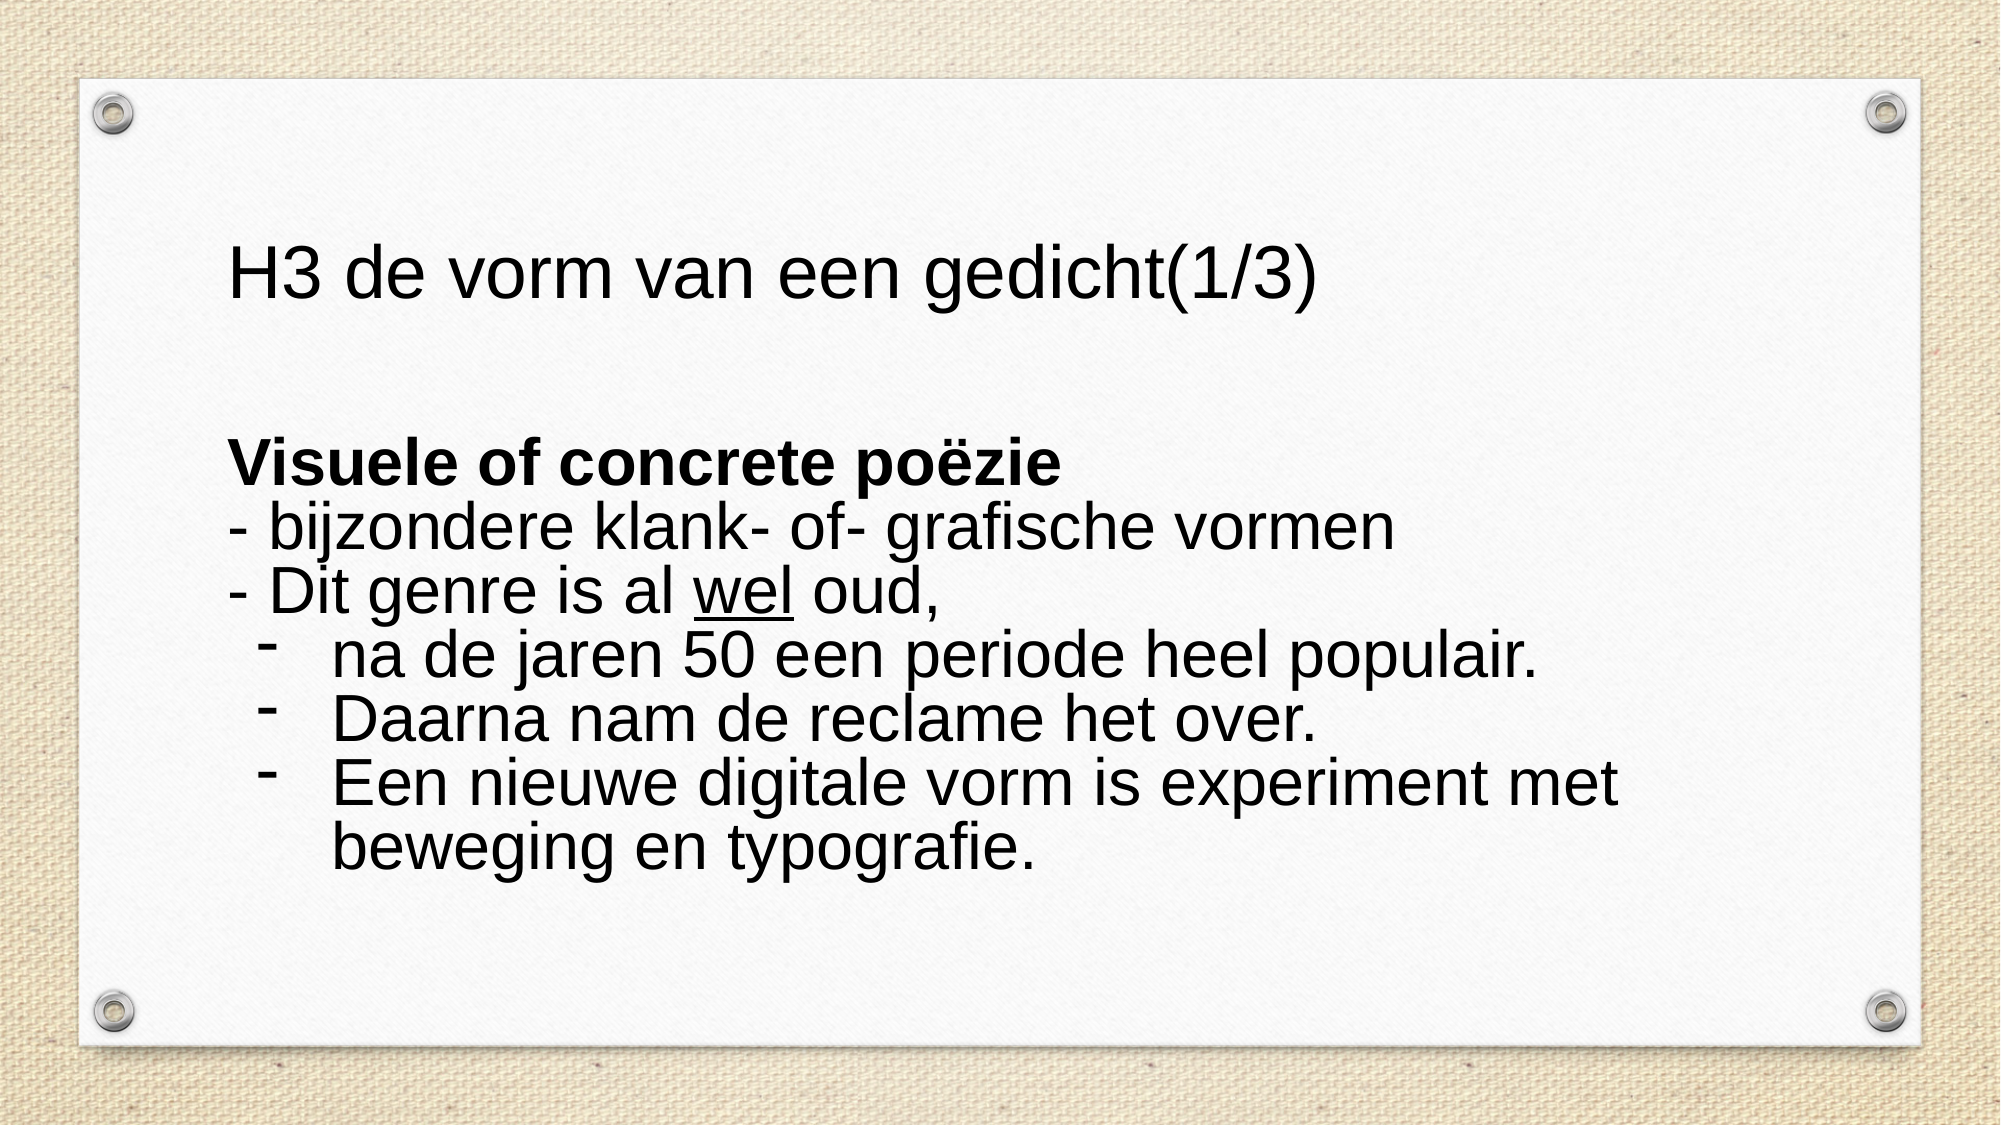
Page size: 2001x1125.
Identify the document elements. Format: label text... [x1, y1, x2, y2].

picture [0, 0, 2001, 1125]
list Visuele of concrete poëzie - bijzondere klank- of- grafische vormen - Dit genre is al wel oud, na de jaren 50 een periode heel populair. Daarna nam de reclame het over. Een nieuwe digitale vorm is experiment met beweging en typografie. [212, 419, 1788, 965]
title H3 de vorm van een gedicht(1/3) [212, 161, 1788, 375]
